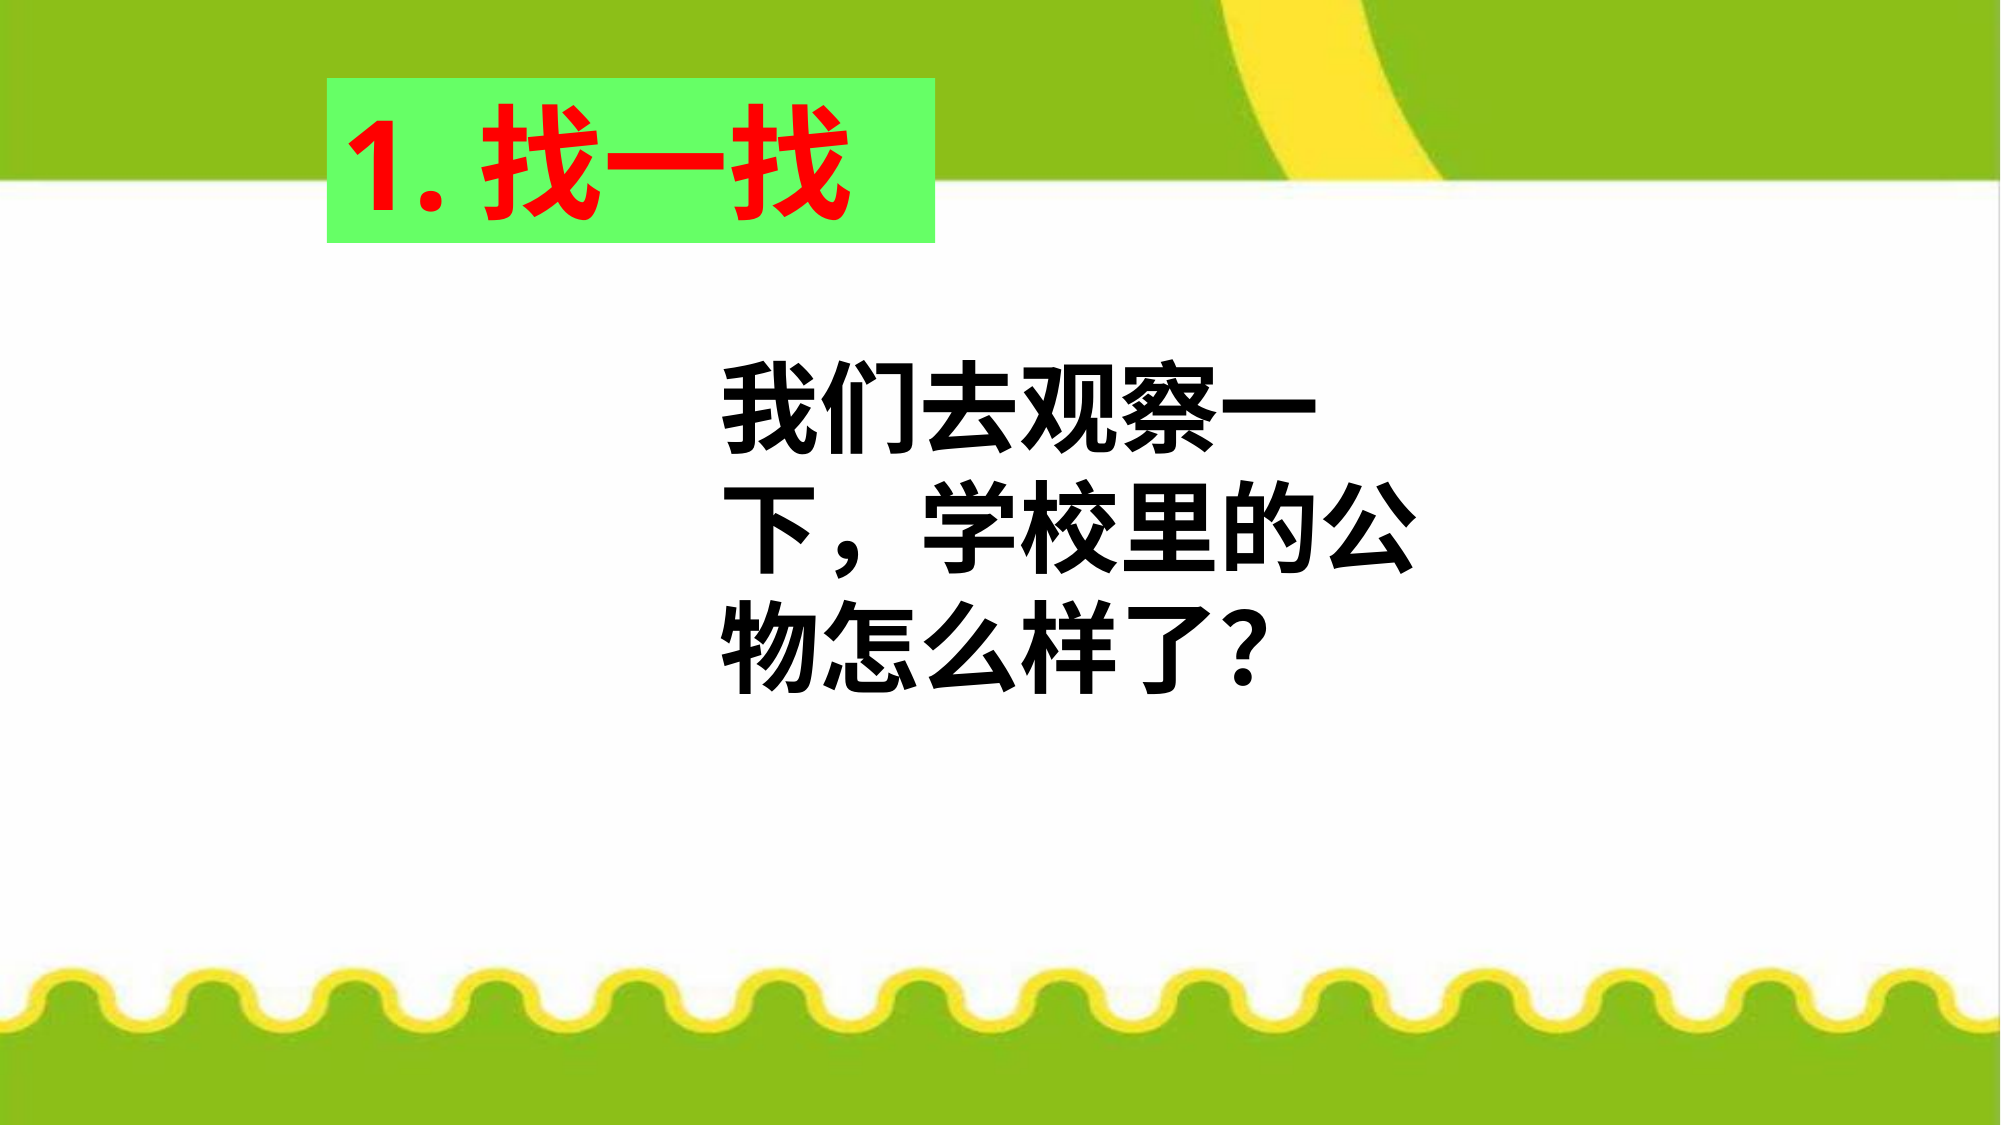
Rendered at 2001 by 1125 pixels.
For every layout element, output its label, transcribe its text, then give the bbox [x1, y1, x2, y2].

text_box 我们去观察一下，学校里的公物怎么样了？ [704, 338, 1506, 713]
picture [0, 0, 2001, 1125]
text_box 1.找一找 [326, 78, 936, 243]
